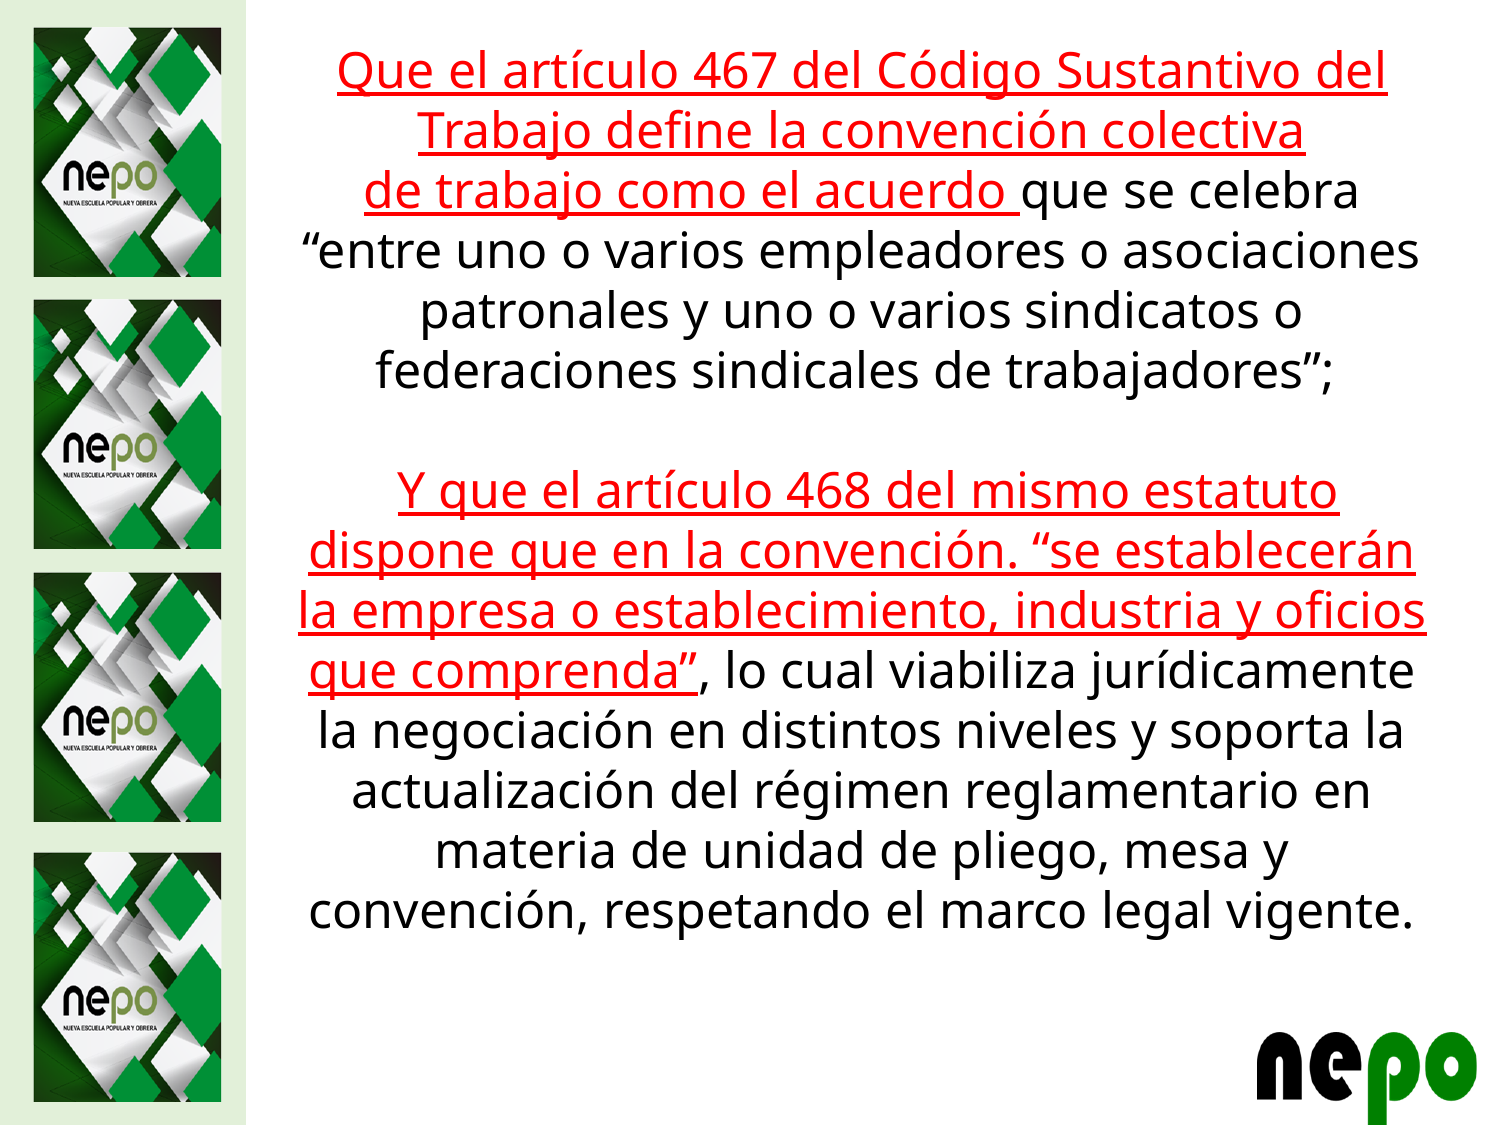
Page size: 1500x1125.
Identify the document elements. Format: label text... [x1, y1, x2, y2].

picture [0, 0, 246, 1125]
text_box Que el artículo 467 del Código Sustantivo del Trabajo define la convención colectiva de trabajo como el acuerdo que se celebra “entre uno o varios empleadores o asociaciones patronales y uno o varios sindicatos o federaciones sindicales de trabajadores”; Y que el artículo 468 del mismo estatuto dispone que en la convención. “se establecerán la empresa o establecimiento, industria y oficios que comprenda”, lo cual viabiliza jurídicamente la negociación en distintos niveles y soporta la actualización del régimen reglamentario en materia de unidad de pliego, mesa y convención, respetando el marco legal vigente. [277, 30, 1447, 946]
picture [1257, 1032, 1477, 1125]
